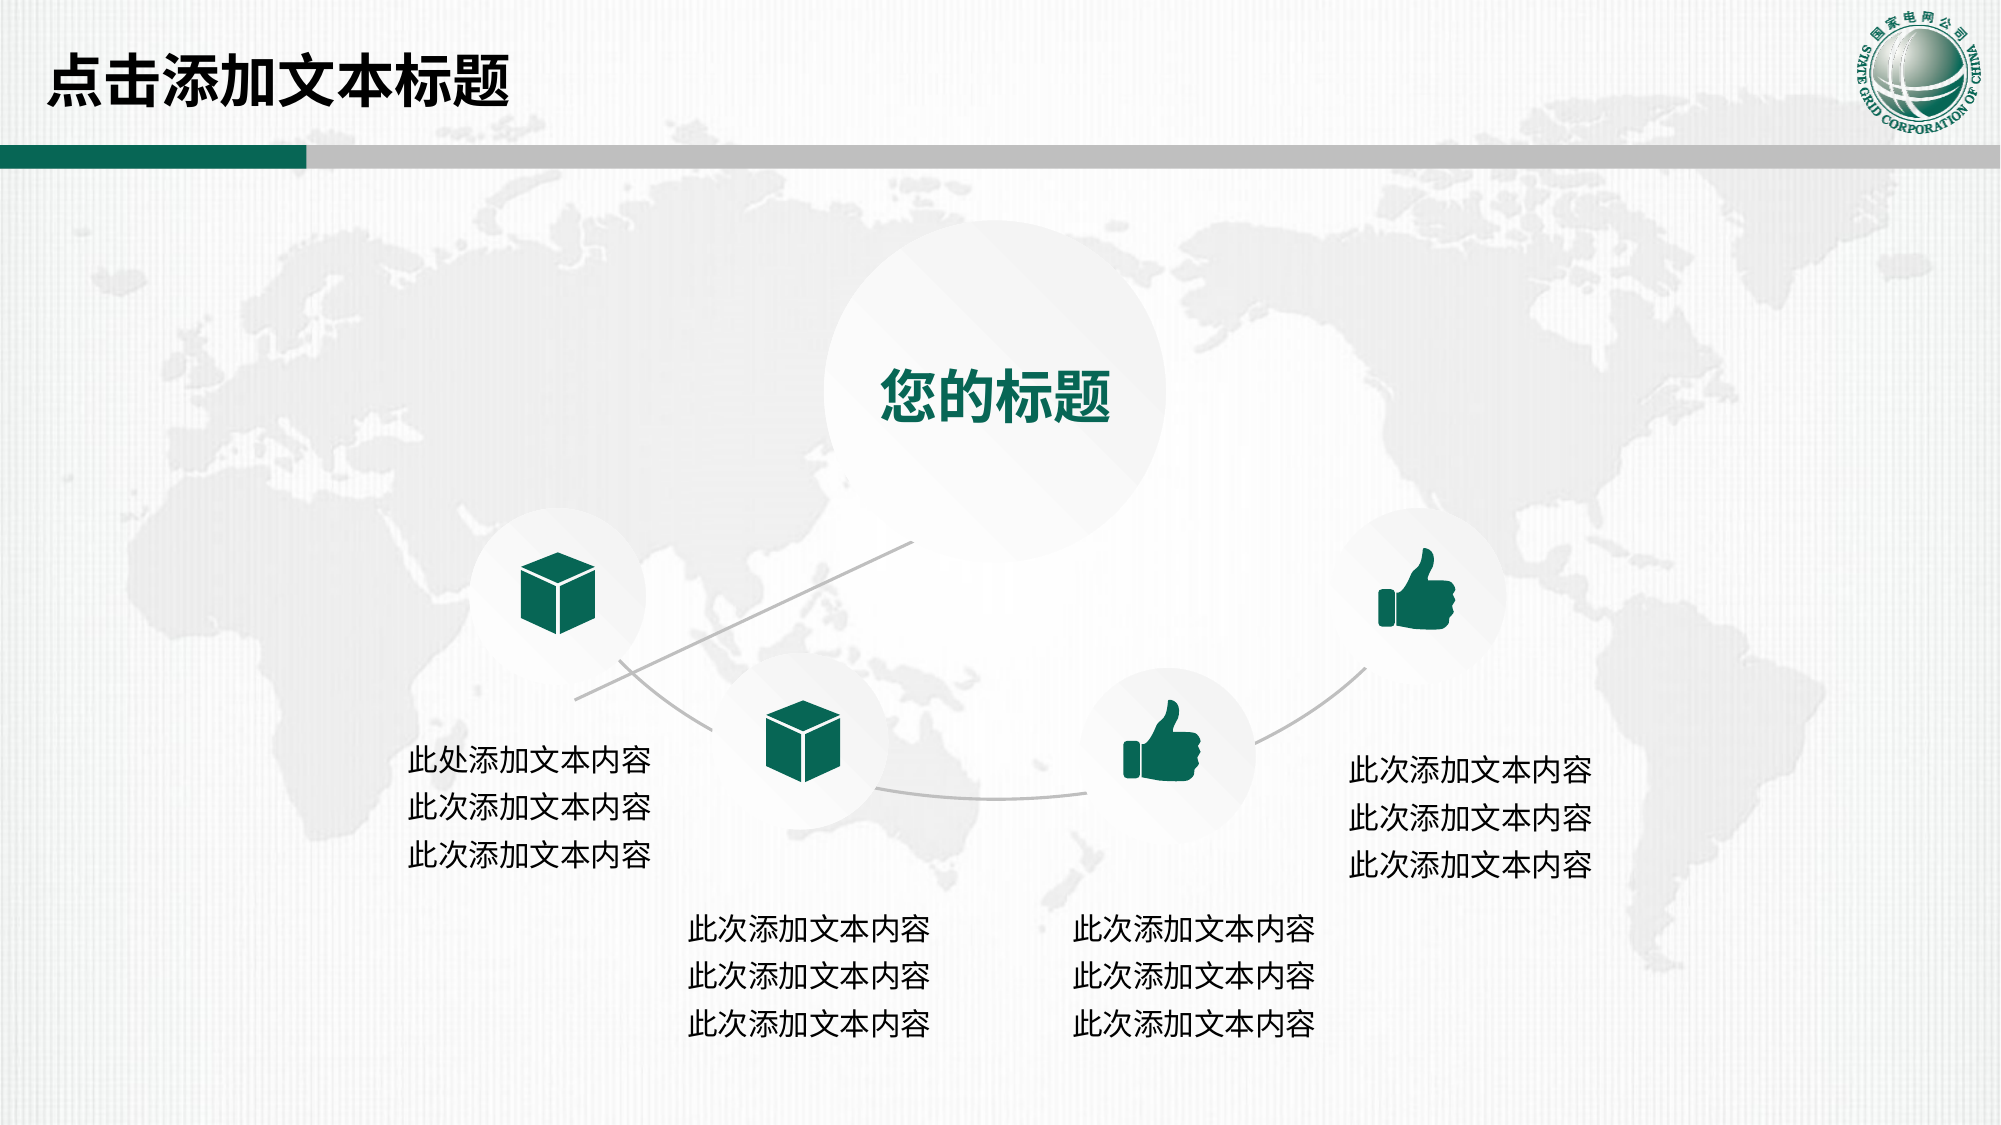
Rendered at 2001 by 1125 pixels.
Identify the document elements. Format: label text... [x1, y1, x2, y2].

text_box 此处添加文本内容 此次添加文本内容 此次添加文本内容 [370, 722, 690, 881]
text_box 此次添加文本内容 此次添加文本内容 此次添加文本内容 [649, 891, 969, 1049]
text_box 此次添加文本内容 此次添加文本内容 此次添加文本内容 [1034, 891, 1354, 1049]
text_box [711, 653, 889, 830]
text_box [1329, 508, 1507, 685]
picture [0, 169, 2001, 1125]
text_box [823, 220, 1166, 563]
text_box 此次添加文本内容 此次添加文本内容 此次添加文本内容 [1311, 732, 1631, 891]
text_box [1079, 668, 1256, 845]
text_box 点击添加文本标题 [0, 37, 692, 122]
text_box [644, 601, 1349, 801]
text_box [469, 508, 646, 685]
picture [0, 0, 2001, 145]
